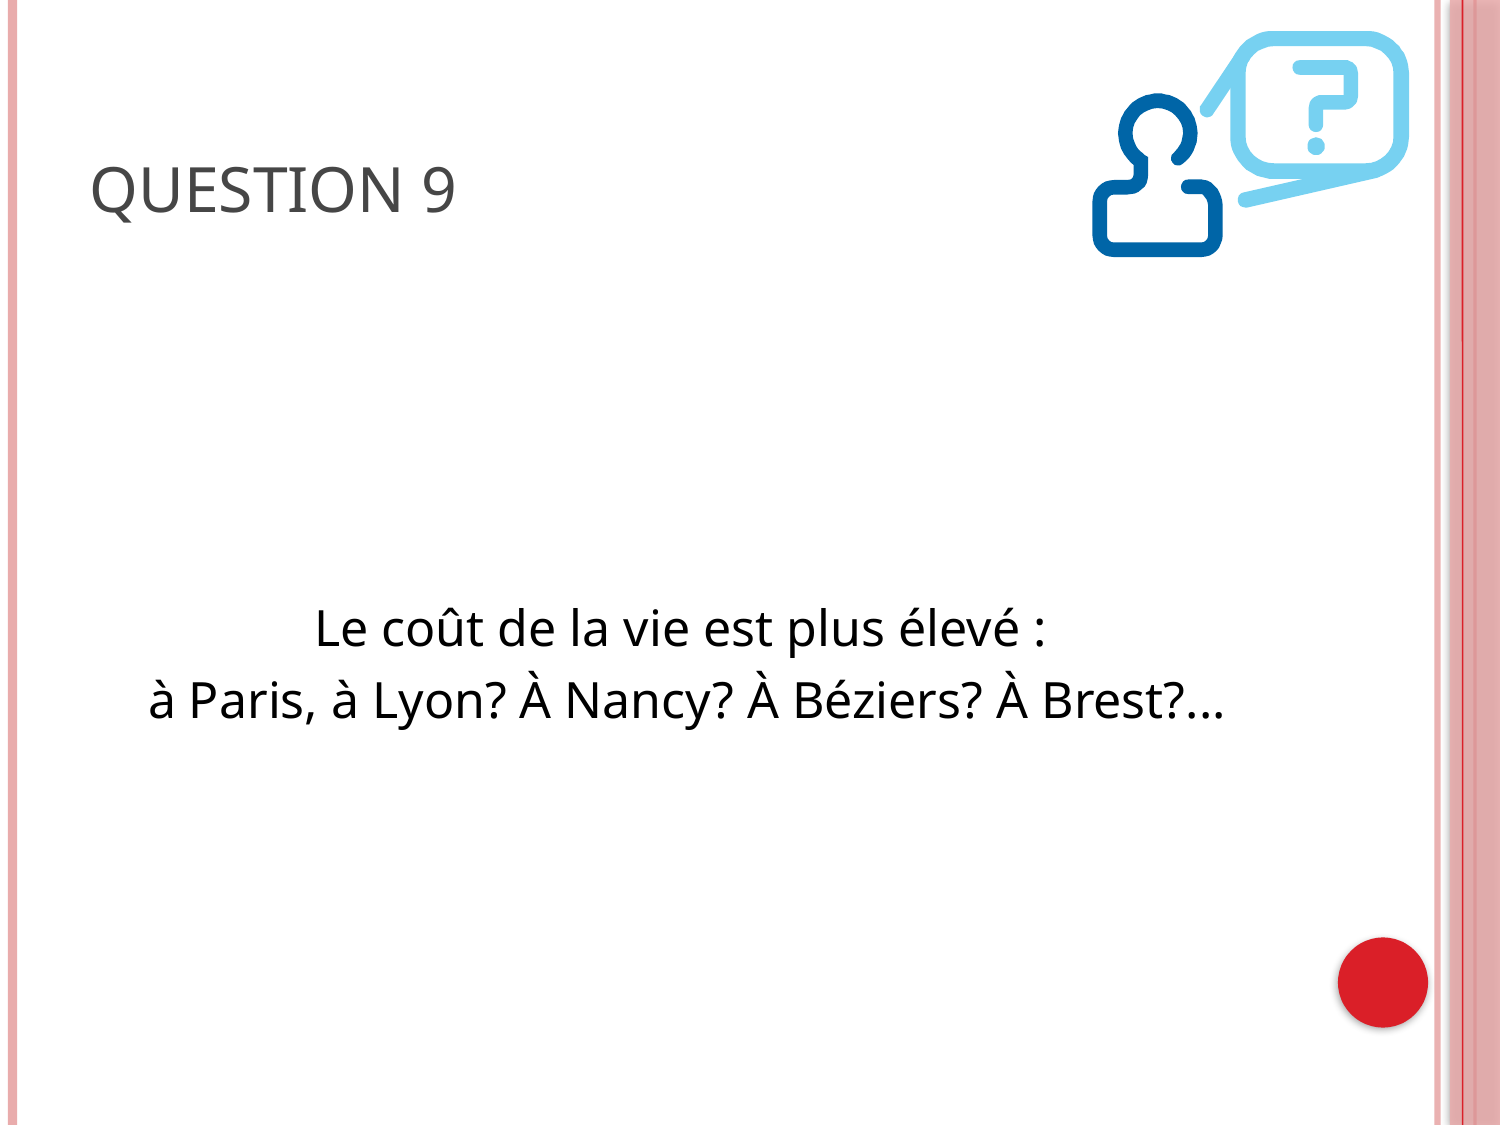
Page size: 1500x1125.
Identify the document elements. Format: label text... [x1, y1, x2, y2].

list Le coût de la vie est plus élevé : à Paris, à Lyon? À Nancy? À Béziers? À Brest?... [74, 262, 1301, 1063]
picture [1091, 30, 1410, 258]
title Question 9 [75, 45, 1086, 233]
